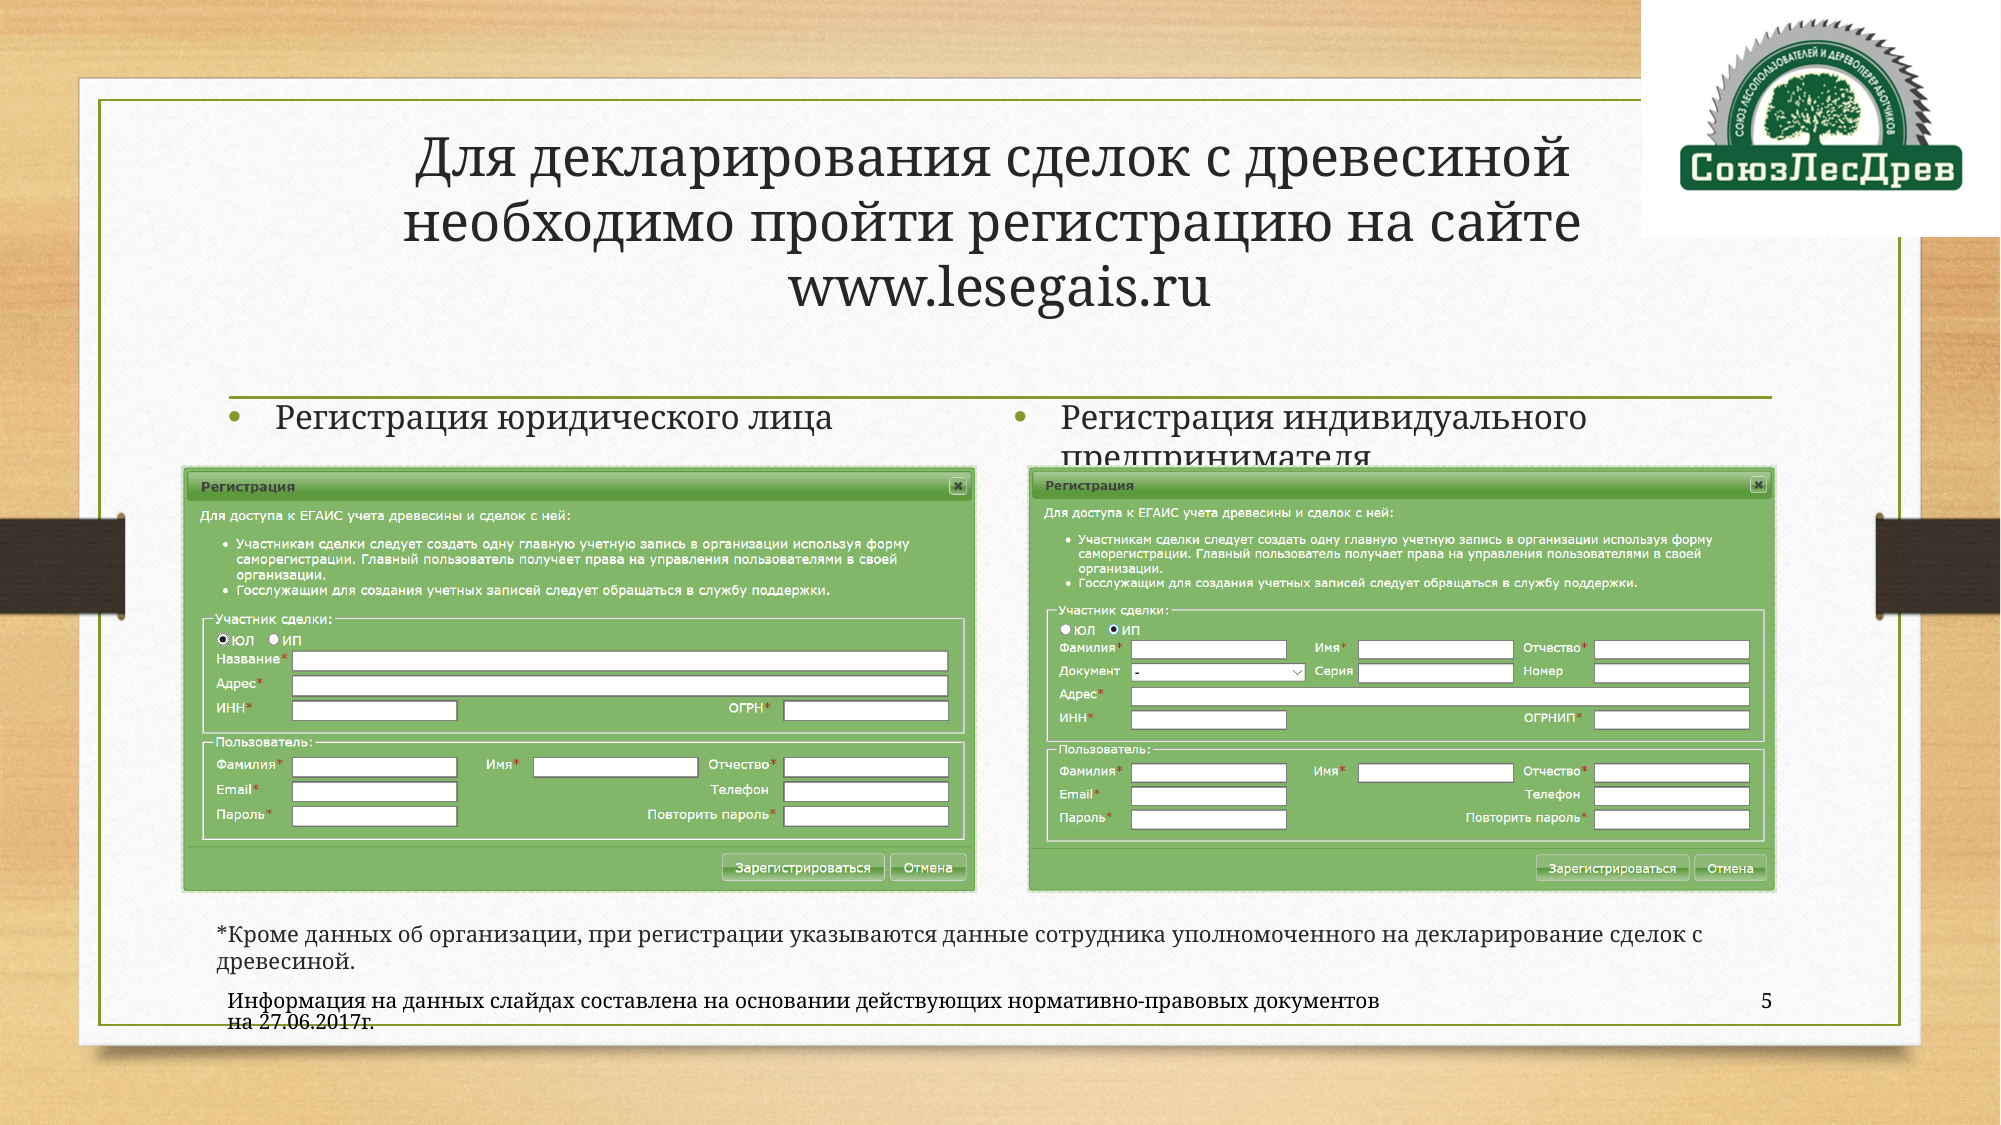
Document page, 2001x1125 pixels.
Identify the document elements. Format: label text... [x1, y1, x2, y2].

footer Информация на данных слайдах составлена на основании действующих нормативно-правовых документов на 27.06.2017г. [212, 979, 1411, 1025]
text_box *Кроме данных об организации, при регистрации указываются данные сотрудника уполномоченного на декларирование сделок с древесиной. [201, 912, 1777, 1009]
list Регистрация юридического лица [213, 388, 987, 912]
title Для декларирования сделок с древесиной необходимо пройти регистрацию на сайте www.lesegais.ru [213, 112, 1788, 327]
list Регистрация индивидуального предпринимателя [998, 388, 1829, 932]
slide_number 5 [1698, 979, 1788, 1025]
picture [0, 0, 2001, 1125]
